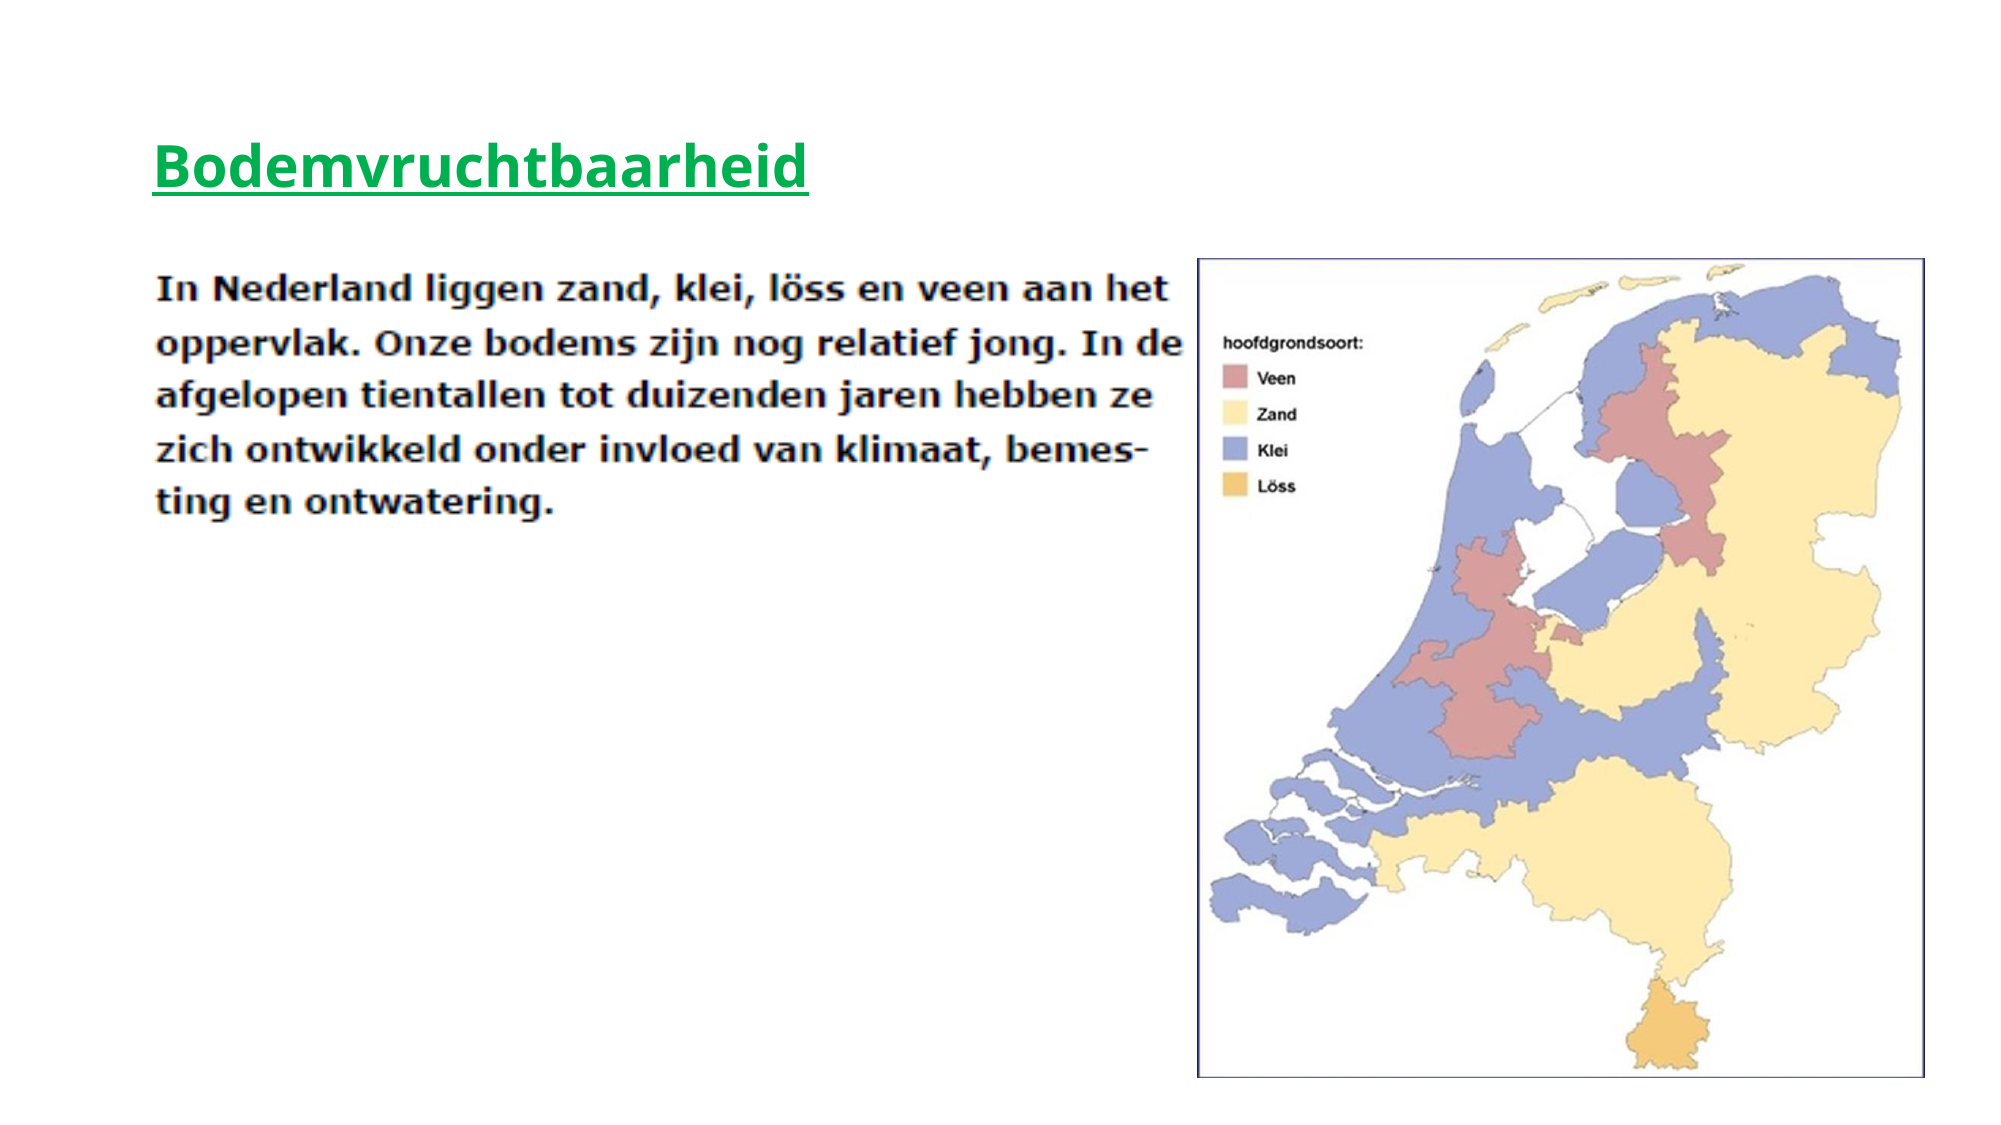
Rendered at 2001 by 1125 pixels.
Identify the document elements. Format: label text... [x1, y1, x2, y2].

title Bodemvruchtbaarheid [137, 59, 1863, 258]
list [137, 258, 1197, 542]
picture [1197, 258, 1925, 1078]
